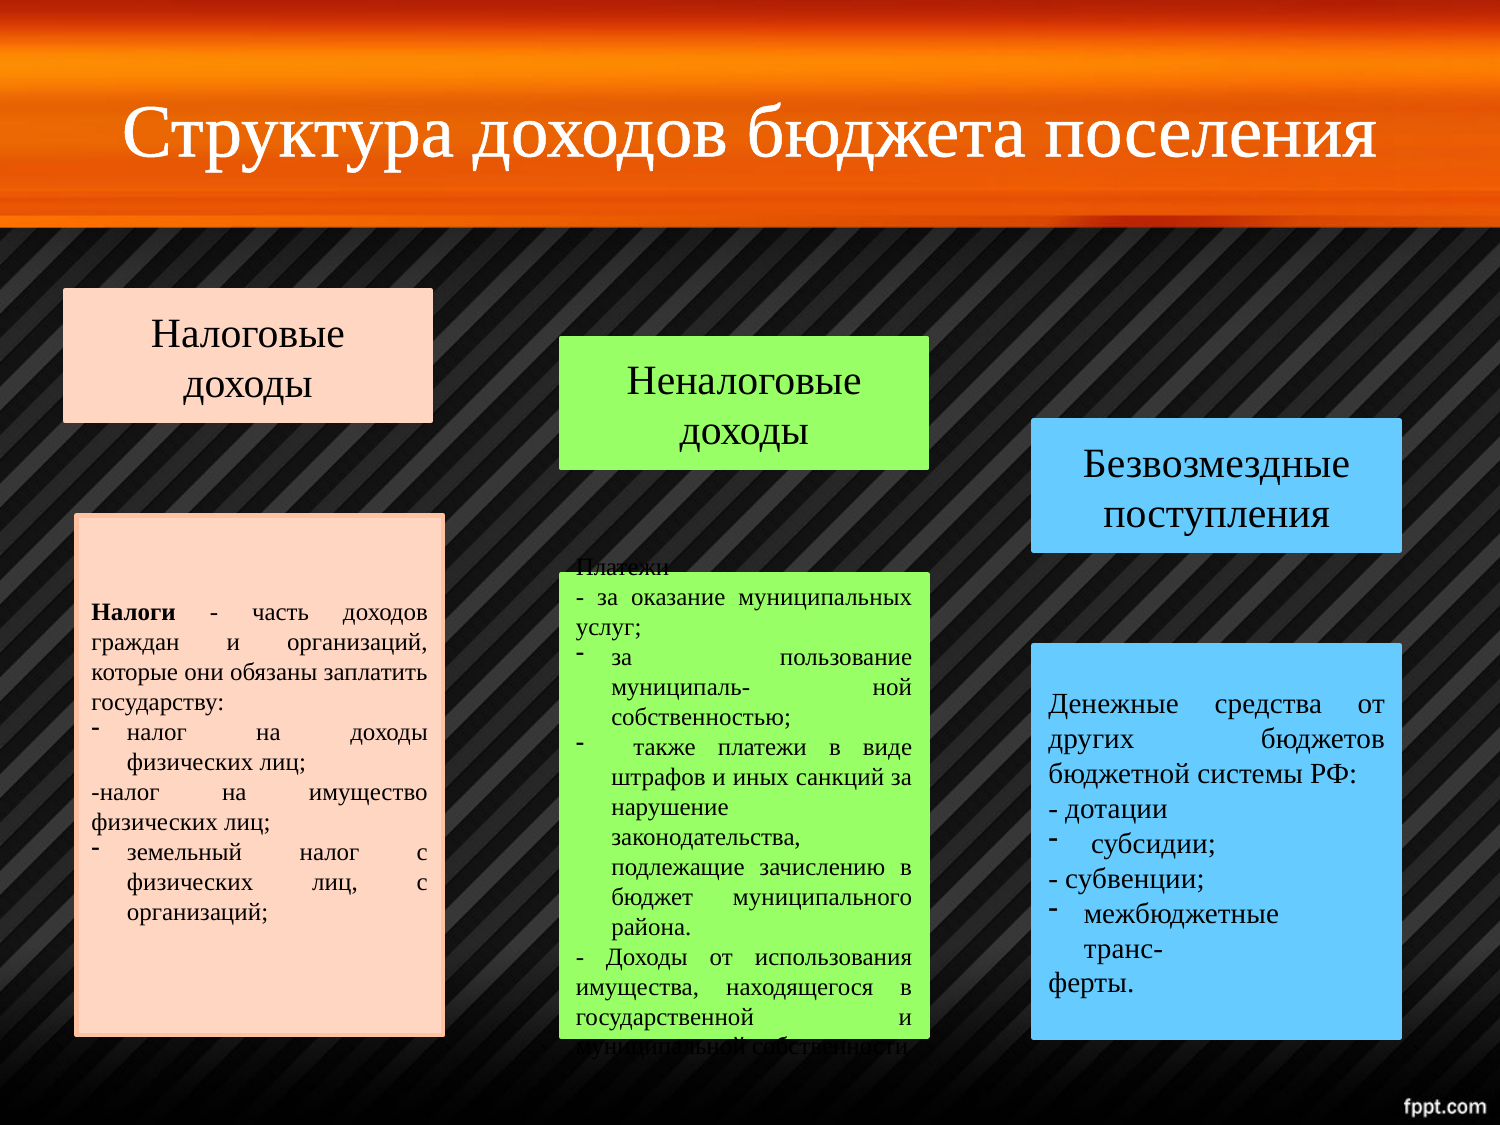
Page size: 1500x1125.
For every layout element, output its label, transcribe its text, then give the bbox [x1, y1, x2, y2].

text_box Налоговые доходы [63, 289, 433, 423]
text_box Платежи - за оказание муниципальных услуг; за пользование муниципаль- ной собственностью; также платежи в виде штрафов и иных санкций за нарушение законодательства, подлежащие зачислению в бюджет муниципального района. - Доходы от использования имущества, находящегося в государственной и муниципальной собственности [559, 572, 929, 1038]
text_box Безвозмездные поступления [1031, 419, 1402, 553]
text_box Неналоговые доходы [559, 336, 929, 470]
title Структура доходов бюджета поселения [74, 44, 1426, 209]
text_box Денежные средства от других бюджетов бюджетной системы РФ: - дотации субсидии; - субвенции; межбюджетные транс- ферты. [1031, 643, 1402, 1040]
picture [0, 0, 1500, 1125]
text_box Налоги - часть доходов граждан и организаций, которые они обязаны заплатить государству: налог на доходы физических лиц; -налог на имущество физических лиц; земельный налог с физических лиц, с организаций; [75, 513, 445, 1037]
